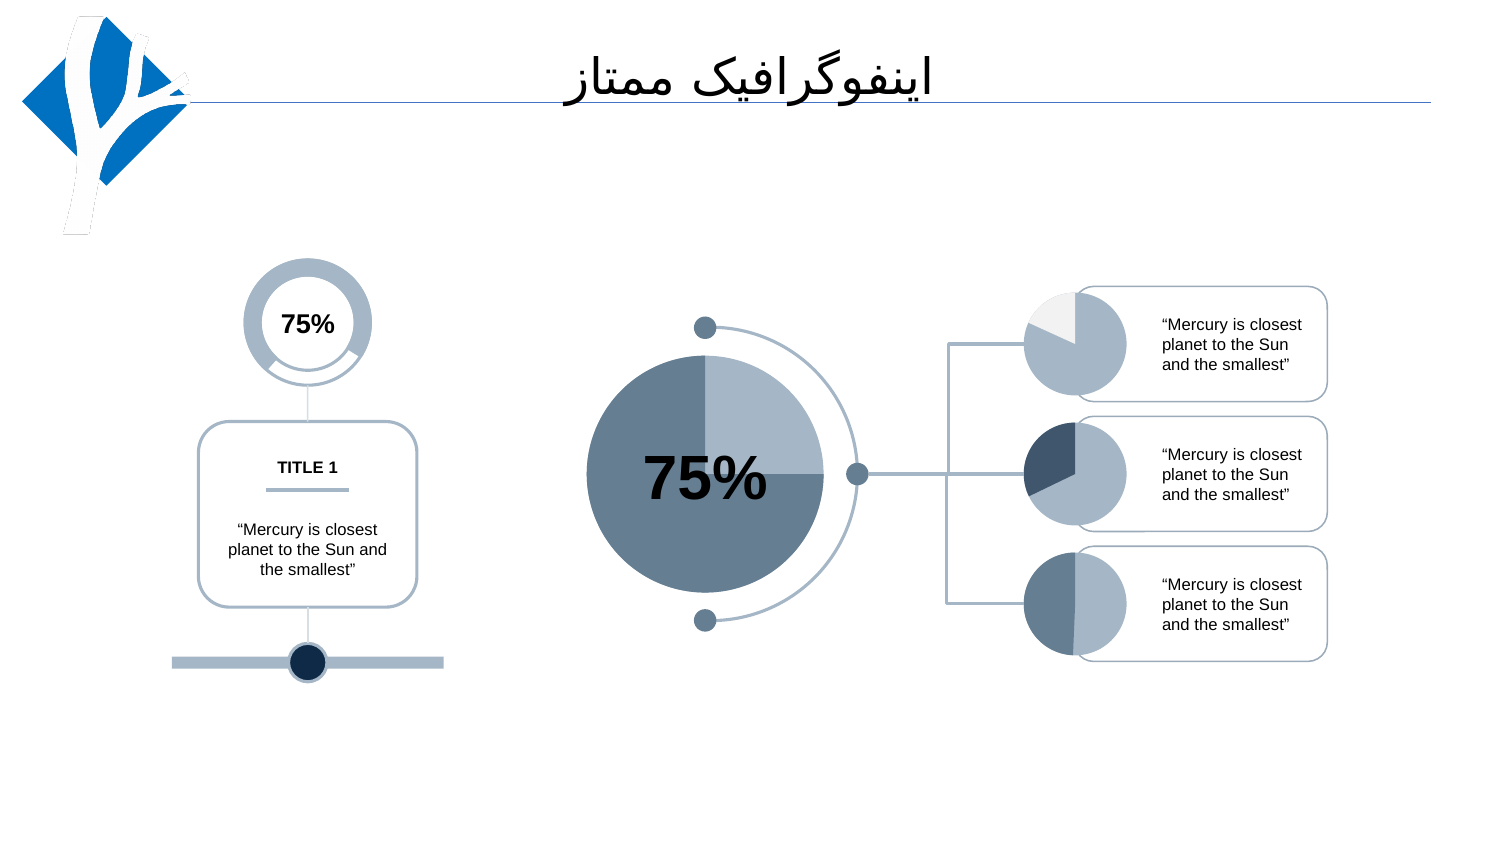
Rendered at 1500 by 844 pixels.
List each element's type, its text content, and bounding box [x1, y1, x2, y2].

text_box [693, 609, 717, 632]
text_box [1023, 552, 1127, 656]
text_box [846, 462, 868, 486]
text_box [245, 259, 371, 386]
text_box [327, 656, 444, 669]
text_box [868, 475, 1024, 604]
text_box [1080, 286, 1328, 402]
text_box [198, 421, 417, 608]
text_box [288, 643, 327, 682]
text_box [171, 656, 289, 669]
title اینفوگرافیک ممتاز [171, 29, 1328, 109]
text_box [693, 316, 717, 339]
text_box [1079, 416, 1328, 532]
picture [63, 16, 191, 235]
text_box [824, 380, 857, 568]
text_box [586, 355, 824, 593]
text_box [710, 327, 797, 355]
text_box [868, 343, 1024, 473]
text_box “Mercury is closest planet to the Sun and the smallest” [1147, 307, 1333, 381]
text_box “Mercury is closest planet to the Sun and the smallest” [212, 511, 403, 586]
text_box [714, 593, 797, 621]
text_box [1024, 422, 1127, 526]
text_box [1023, 292, 1127, 396]
text_box [1079, 546, 1328, 662]
text_box TITLE 1 [238, 448, 377, 485]
text_box “Mercury is closest planet to the Sun and the smallest” [1147, 437, 1333, 511]
text_box “Mercury is closest planet to the Sun and the smallest” [1147, 567, 1333, 641]
